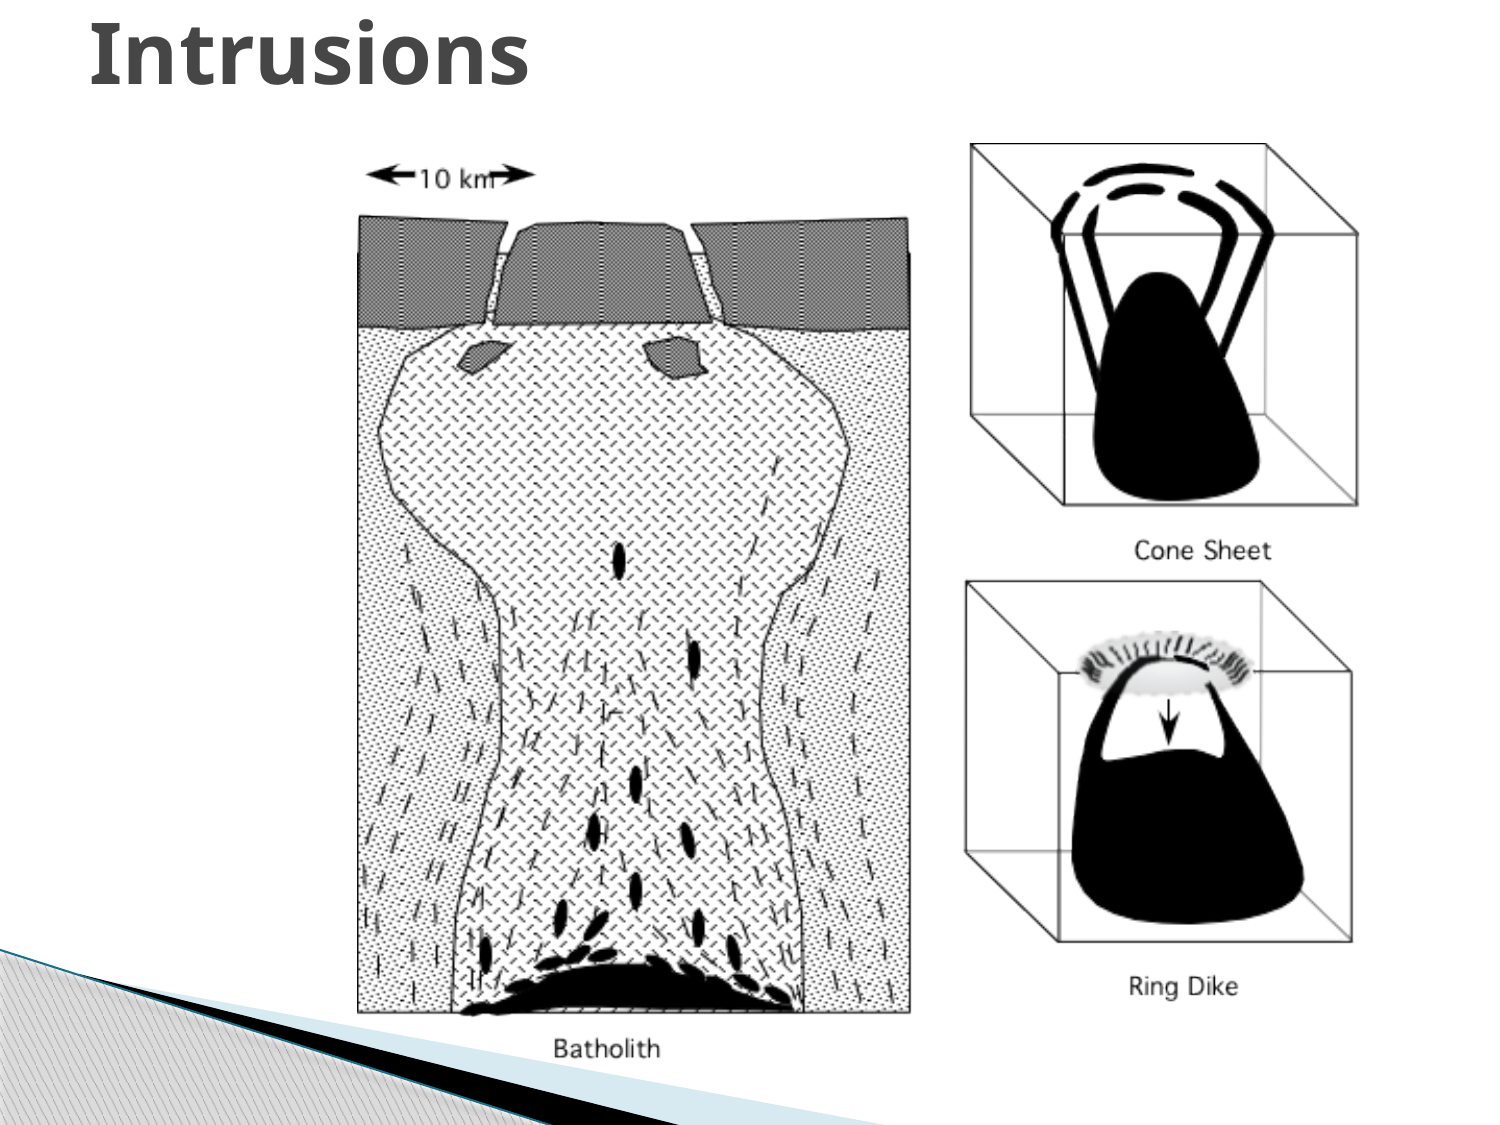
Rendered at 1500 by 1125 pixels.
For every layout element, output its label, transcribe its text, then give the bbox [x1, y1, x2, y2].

title Intrusions [75, 0, 1425, 144]
picture [357, 143, 1362, 1074]
